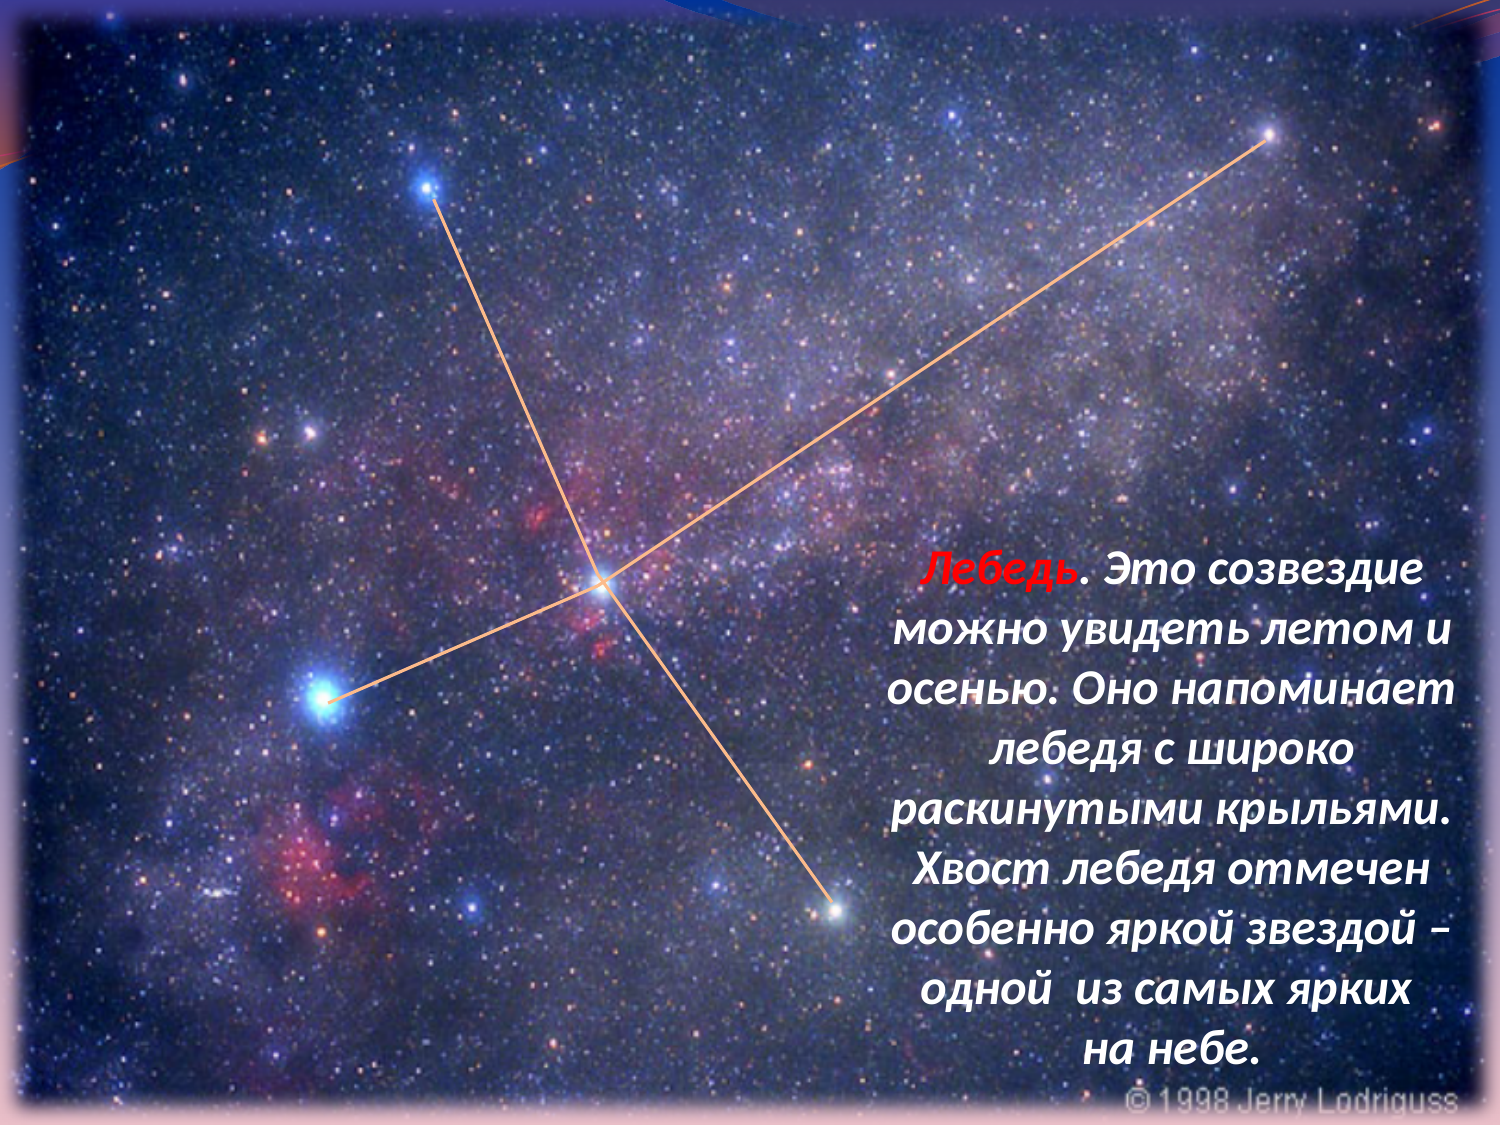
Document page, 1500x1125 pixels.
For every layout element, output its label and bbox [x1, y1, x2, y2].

text_box [597, 140, 1266, 587]
picture [0, 0, 1500, 1125]
text_box [324, 304, 595, 585]
text_box [327, 585, 598, 704]
text_box [550, 620, 880, 856]
